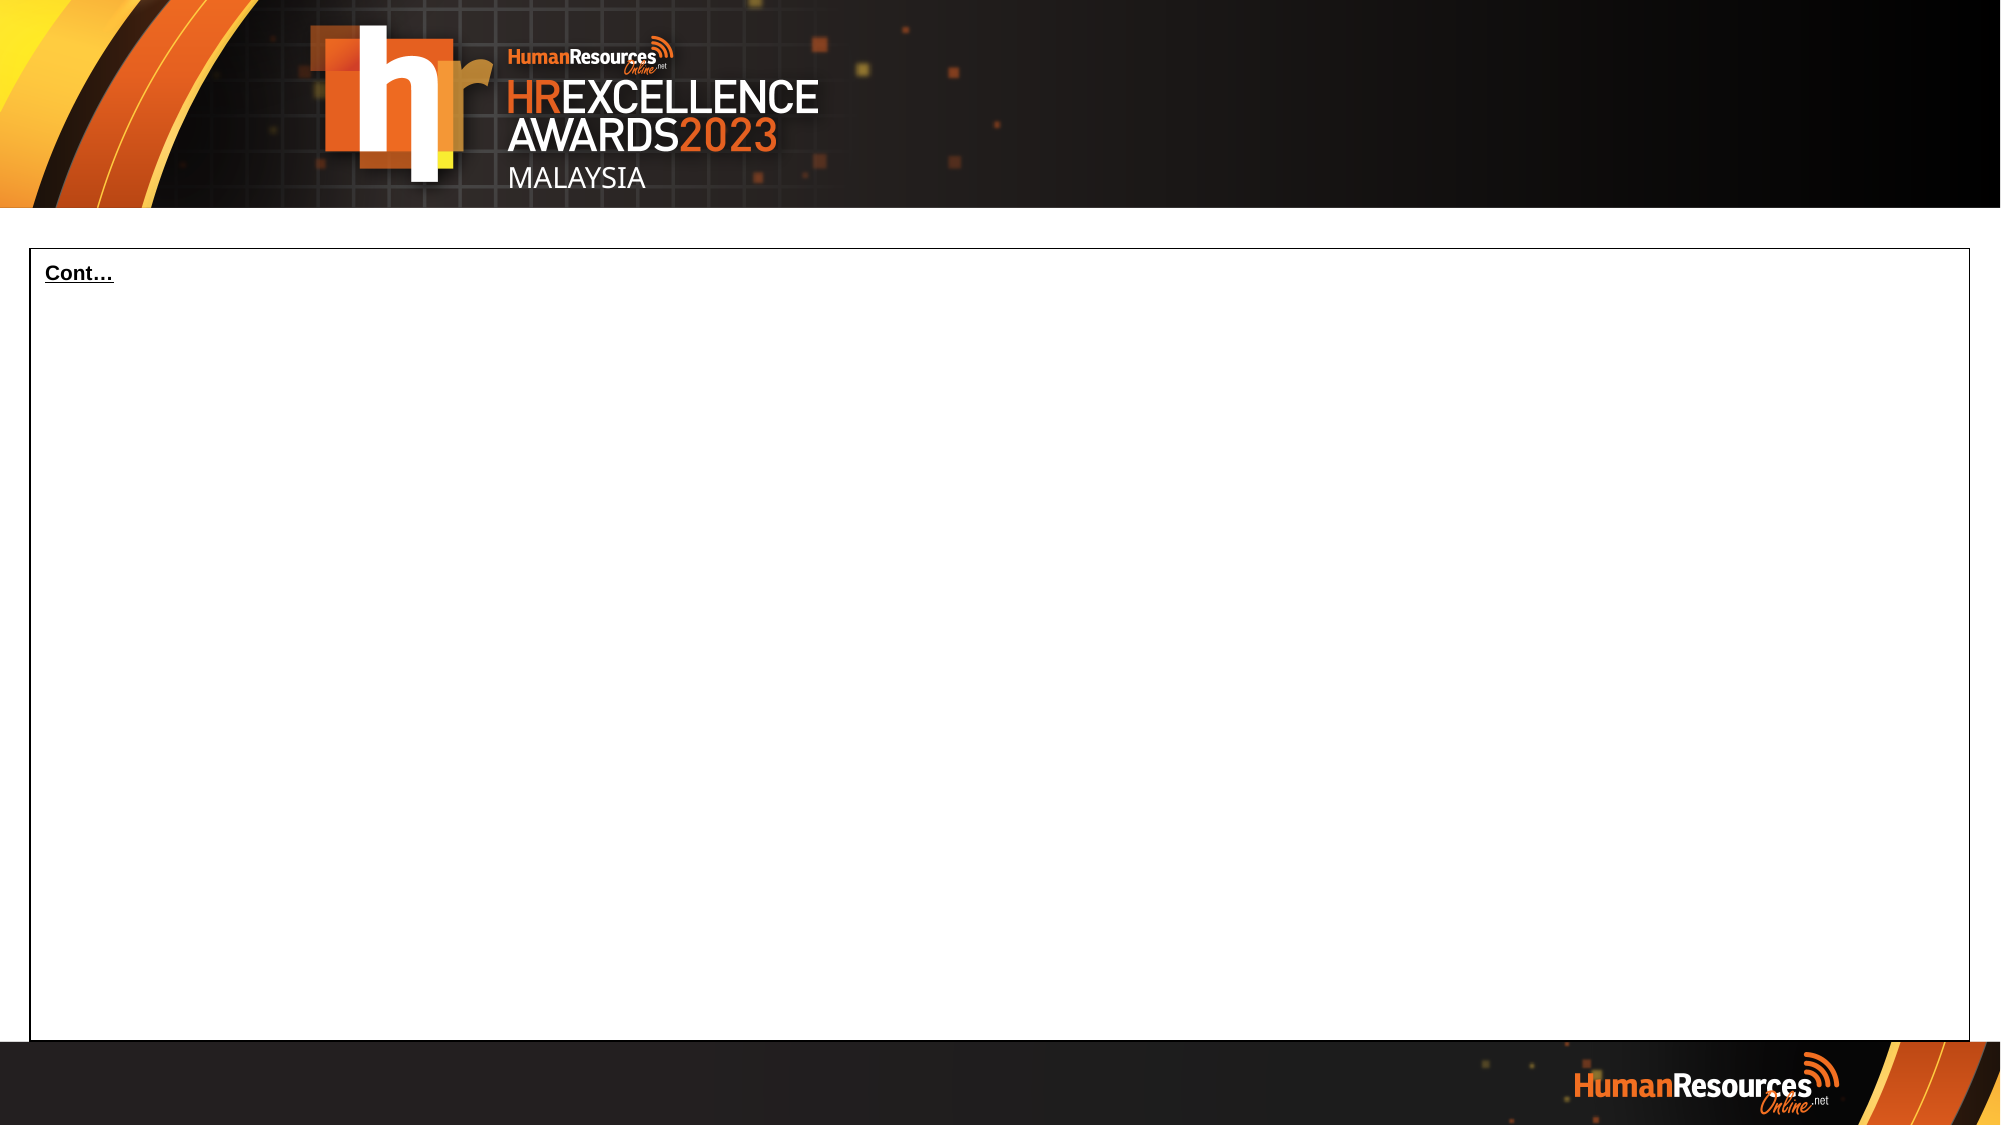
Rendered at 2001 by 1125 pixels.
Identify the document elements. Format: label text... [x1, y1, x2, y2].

text_box Cont… [30, 248, 1970, 1042]
text_box MALAYSIA [492, 151, 790, 202]
picture [0, 0, 2001, 1125]
